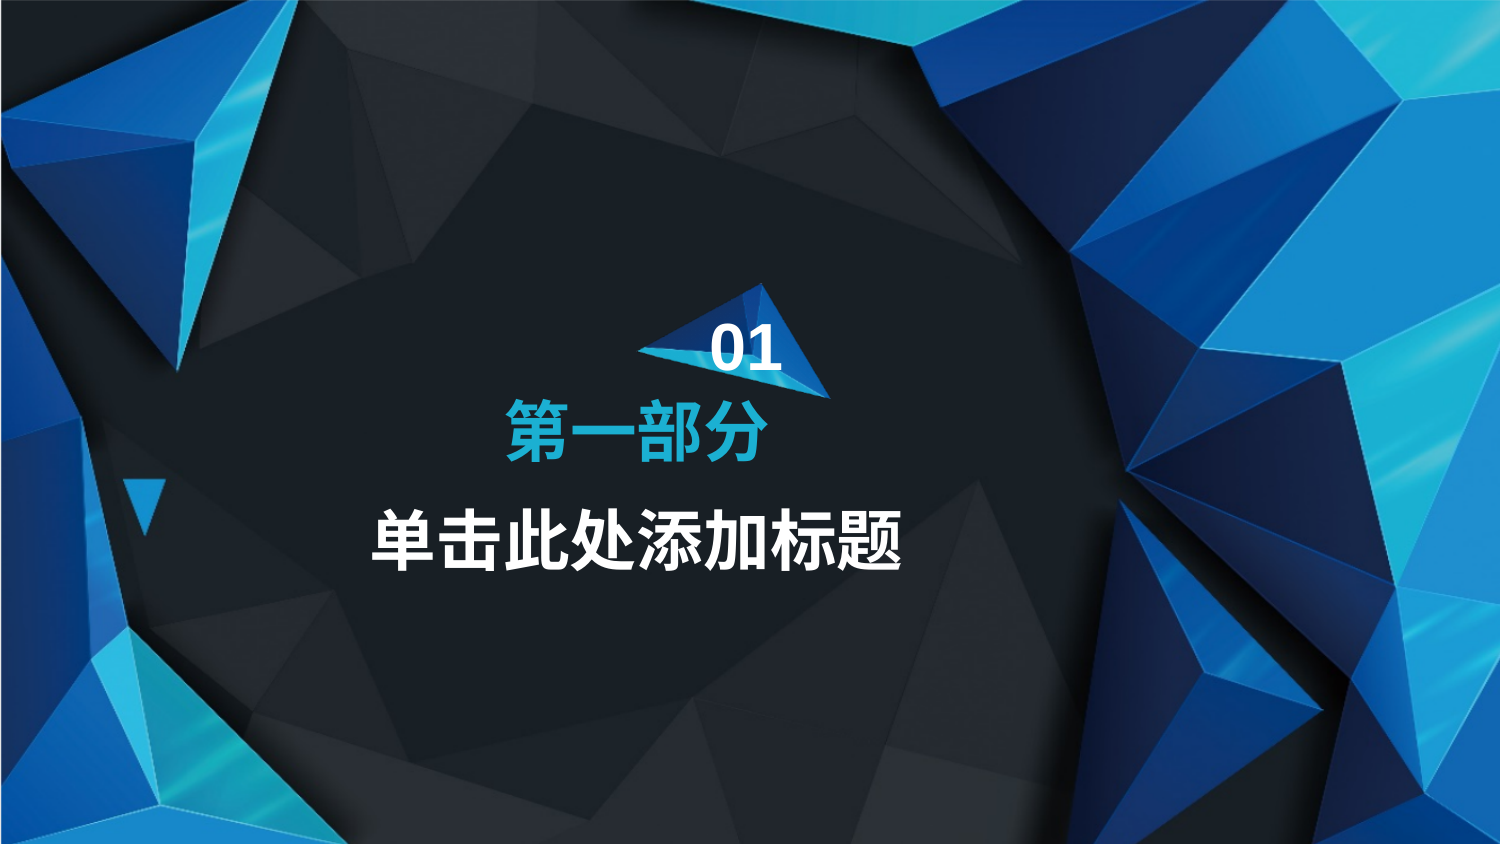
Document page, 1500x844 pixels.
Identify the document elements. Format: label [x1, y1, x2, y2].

picture [2, 0, 1500, 844]
text_box [636, 283, 831, 399]
